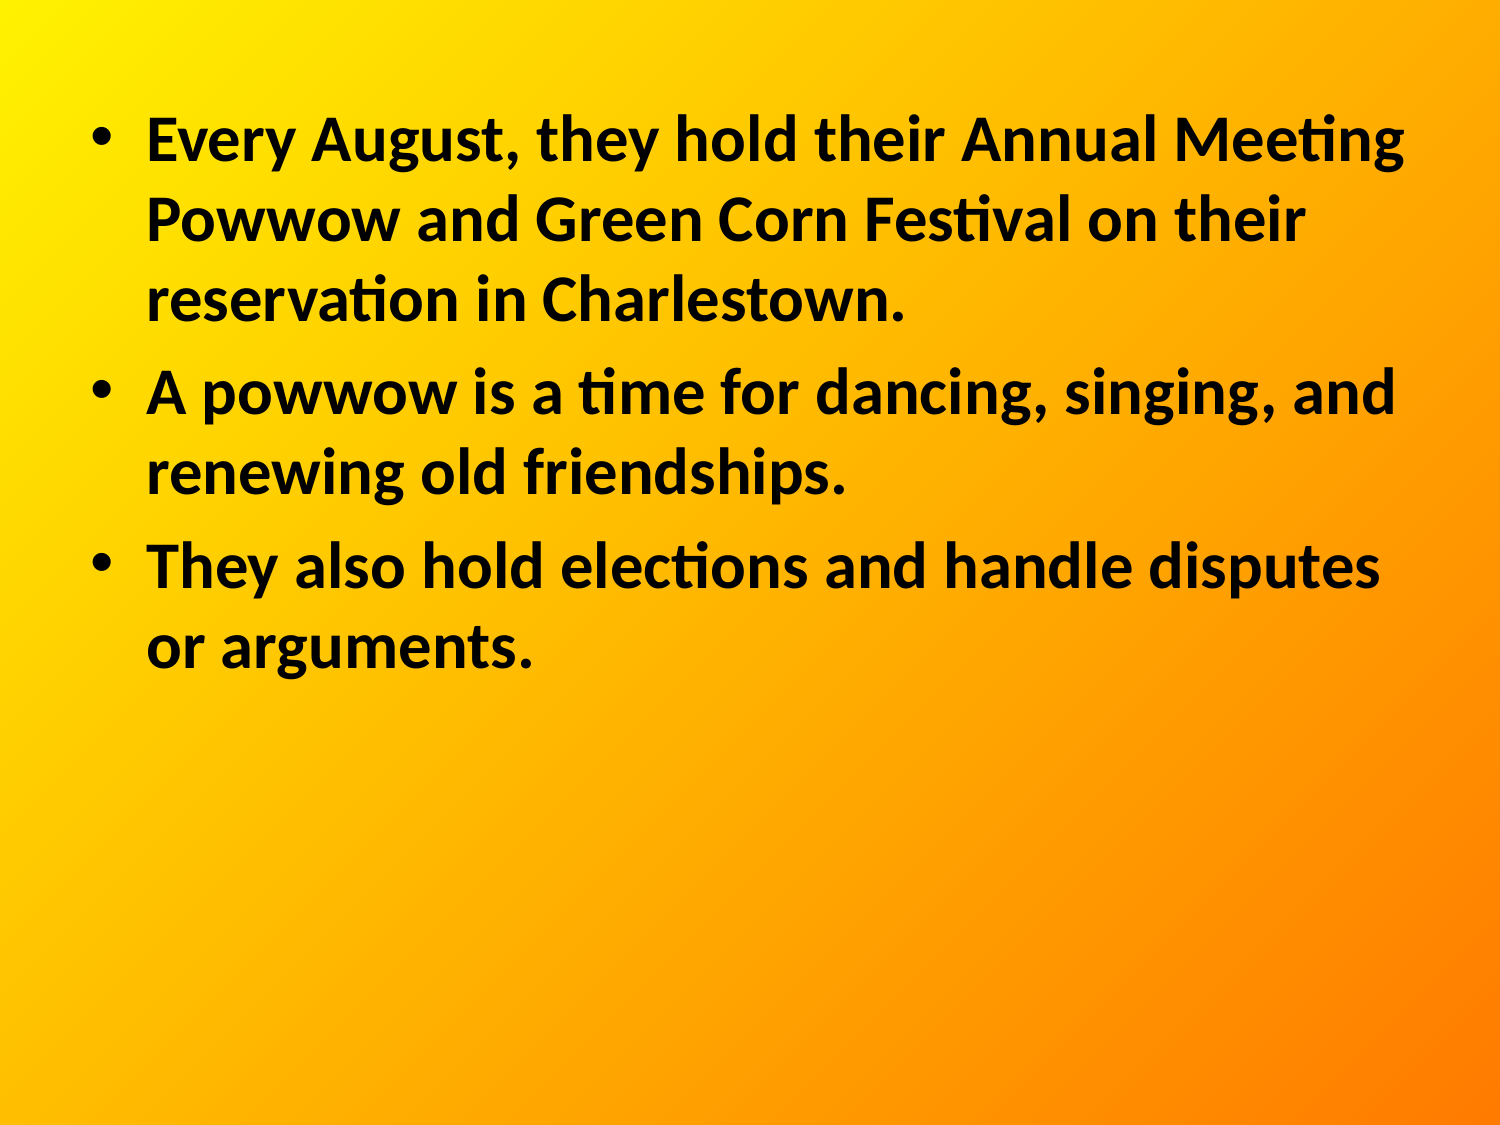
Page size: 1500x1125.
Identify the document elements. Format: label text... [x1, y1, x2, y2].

list Every August, they hold their Annual Meeting Powwow and Green Corn Festival on their reservation in Charlestown. A powwow is a time for dancing, singing, and renewing old friendships. They also hold elections and handle disputes or arguments. [74, 87, 1426, 1006]
